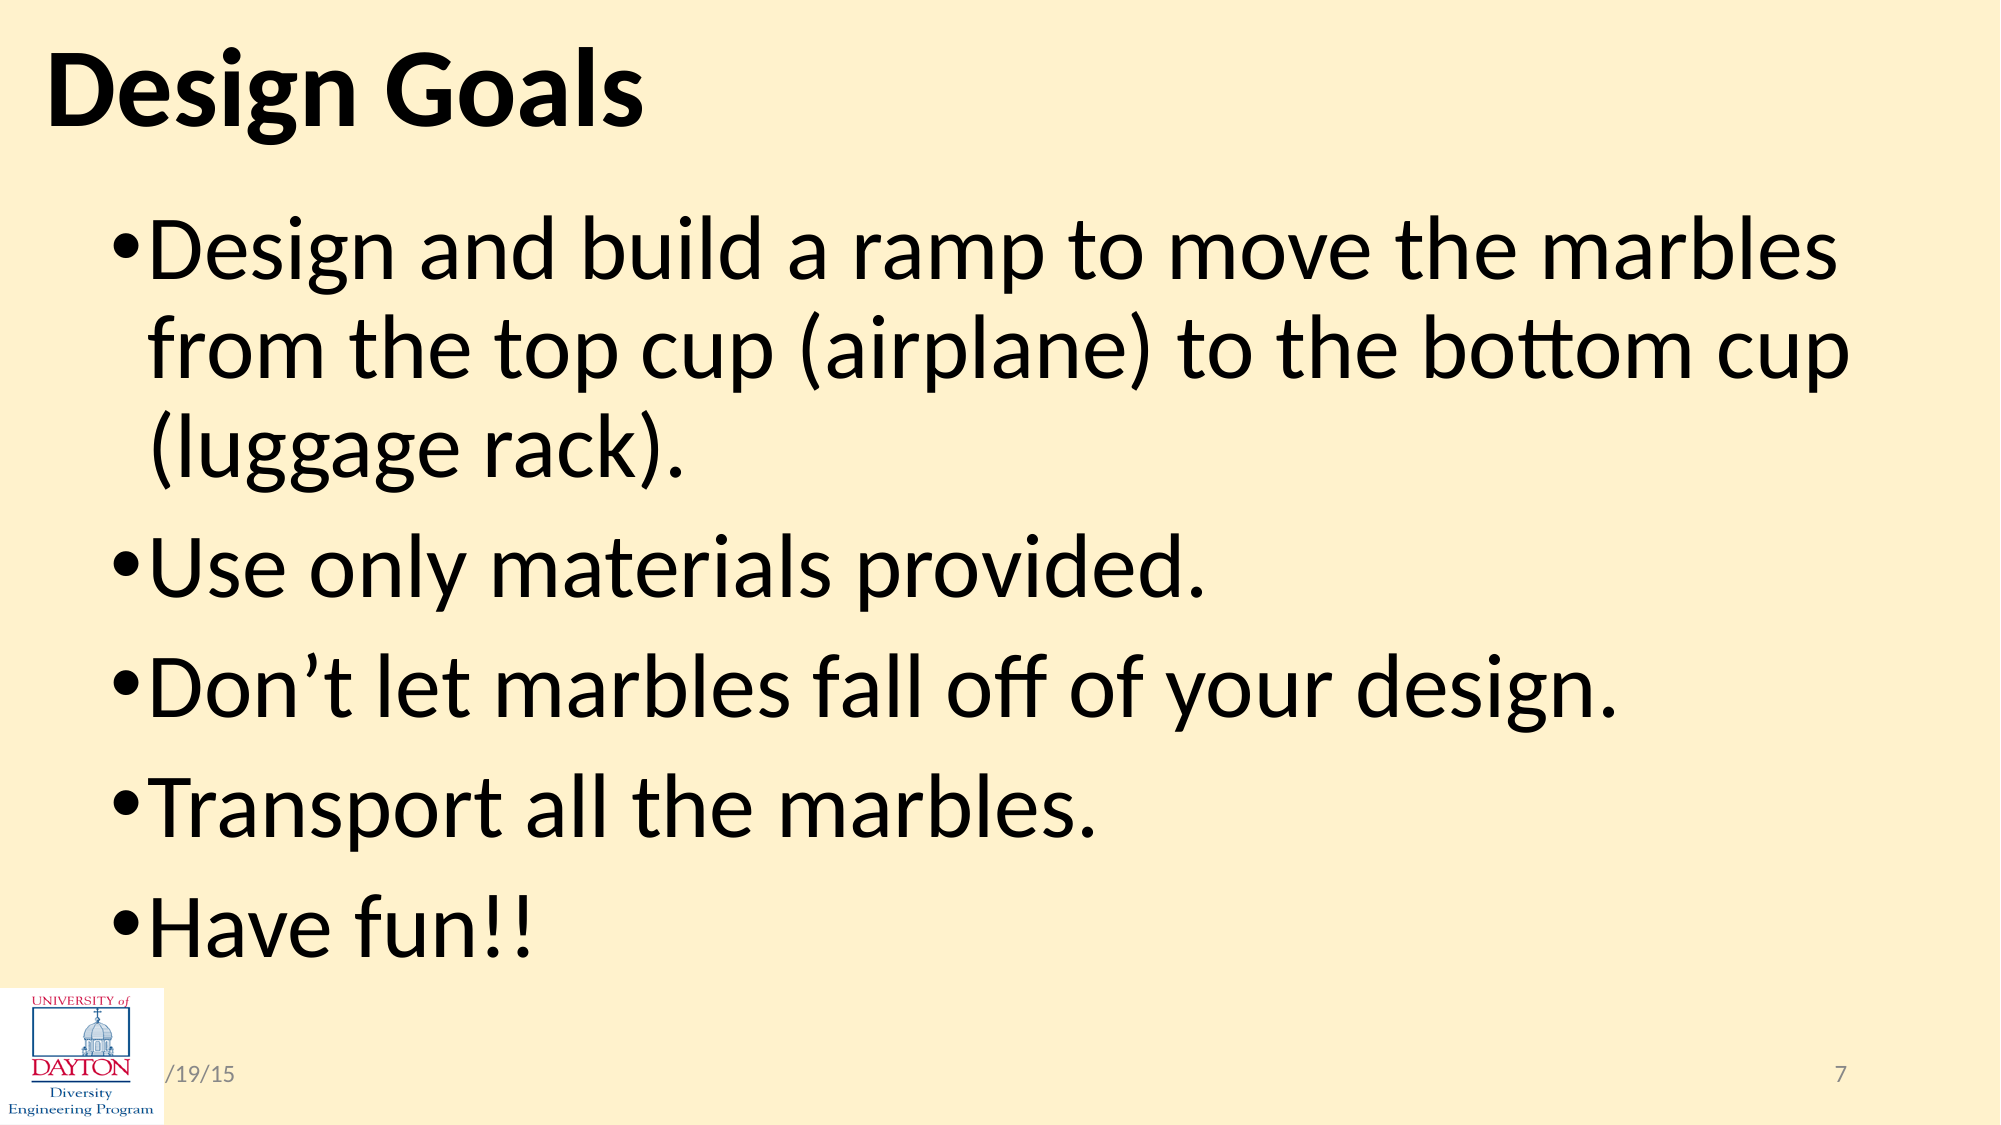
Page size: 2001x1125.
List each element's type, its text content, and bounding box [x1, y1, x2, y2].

title Design Goals [30, 6, 1865, 175]
list Design and build a ramp to move the marbles from the top cup (airplane) to the bottom cup (luggage rack). Use only materials provided. Don’t let marbles fall off of your design. Transport all the marbles. Have fun!! [95, 193, 1932, 1014]
picture [0, 988, 165, 1125]
